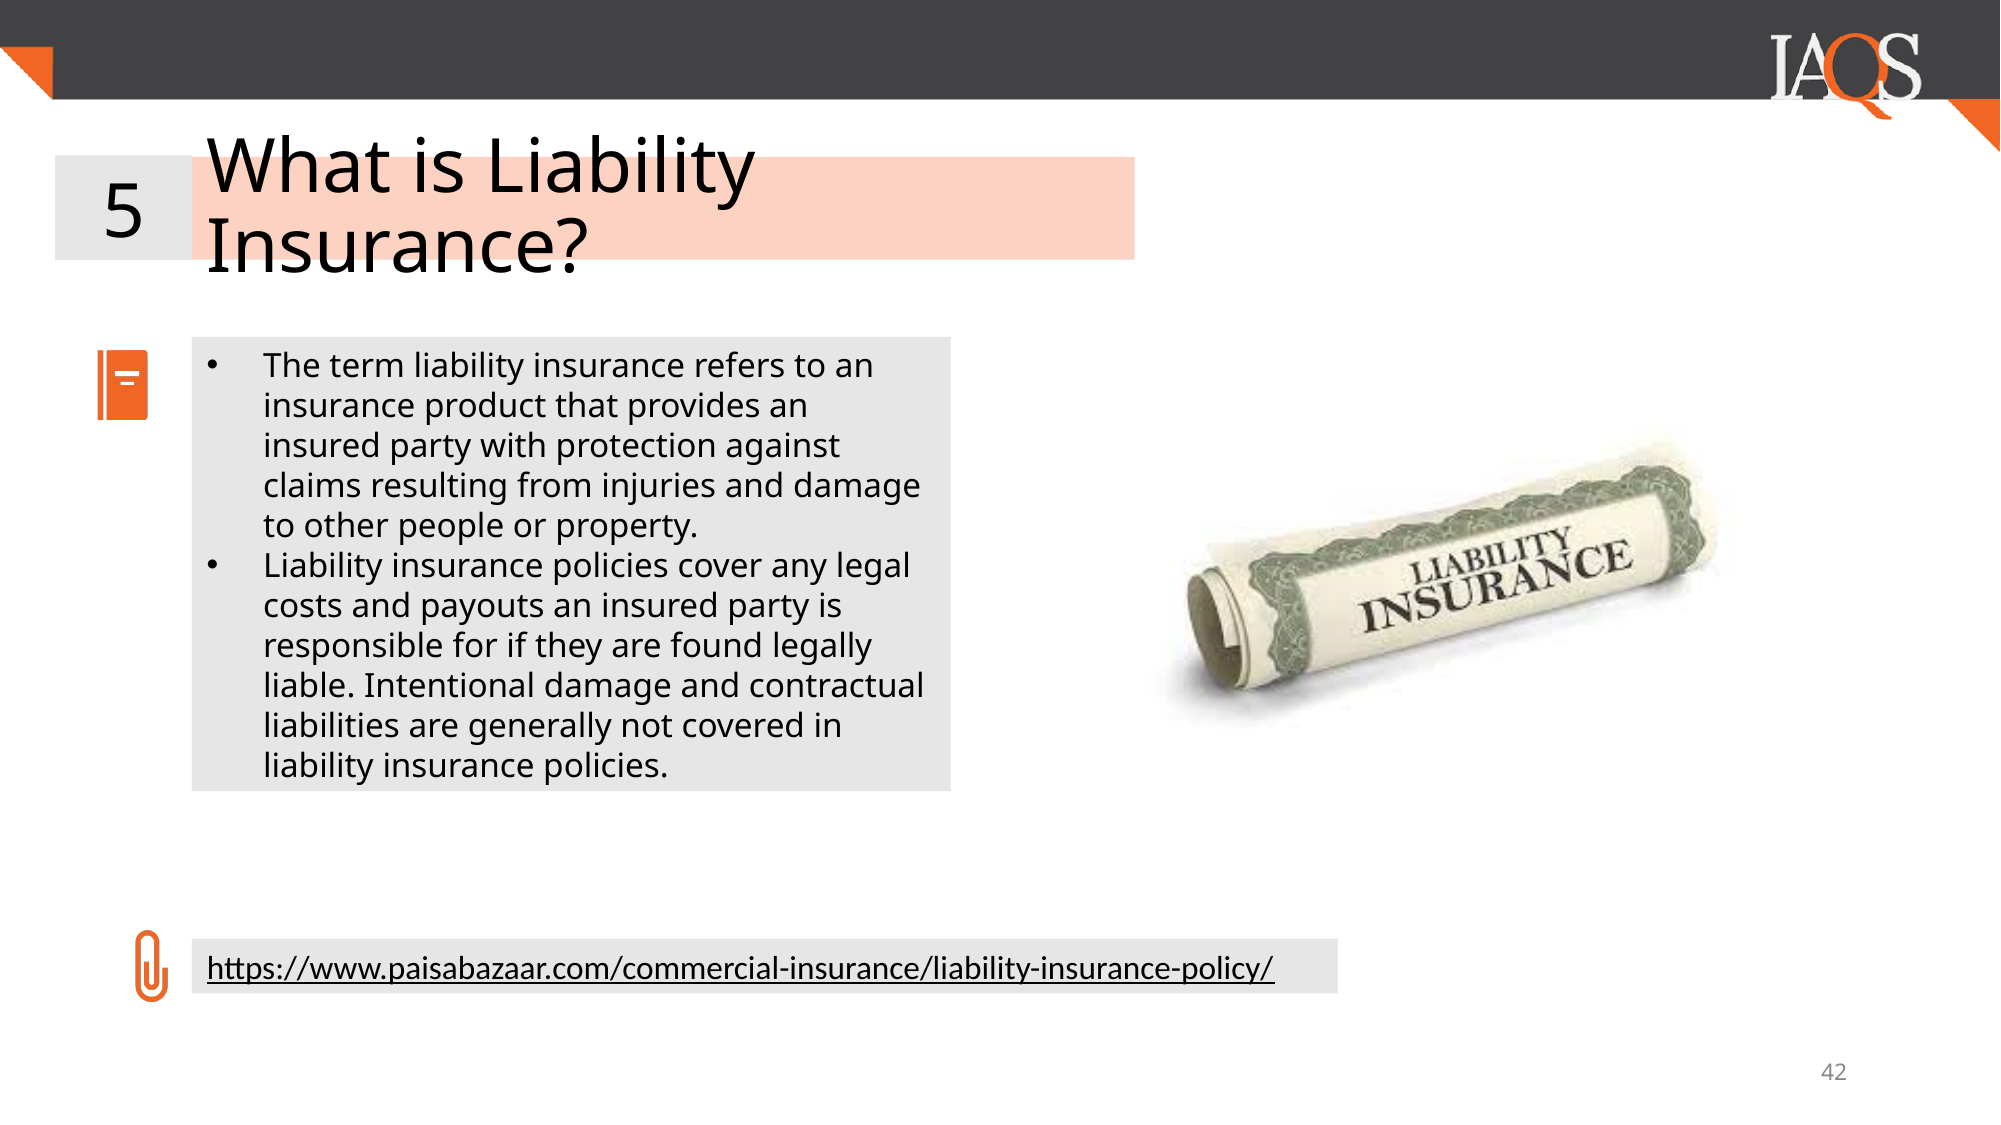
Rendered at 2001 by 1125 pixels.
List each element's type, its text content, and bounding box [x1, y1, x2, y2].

text_box 5 [55, 155, 192, 261]
picture [80, 342, 165, 427]
picture [0, 0, 2000, 152]
text_box The term liability insurance refers to an insurance product that provides an insured party with protection against claims resulting from injuries and damage to other people or property. Liability insurance policies cover any legal costs and payouts an insured party is responsible for if they are found legally liable. Intentional damage and contractual liabilities are generally not covered in liability insurance policies. [191, 336, 951, 792]
title What is Liability Insurance? [192, 156, 1135, 260]
text_box https://www.paisabazaar.com/commercial-insurance/liability-insurance-policy/ [197, 938, 1338, 994]
slide_number ‹#› [1412, 1042, 1863, 1103]
picture [110, 925, 192, 1007]
picture [1134, 392, 1774, 738]
